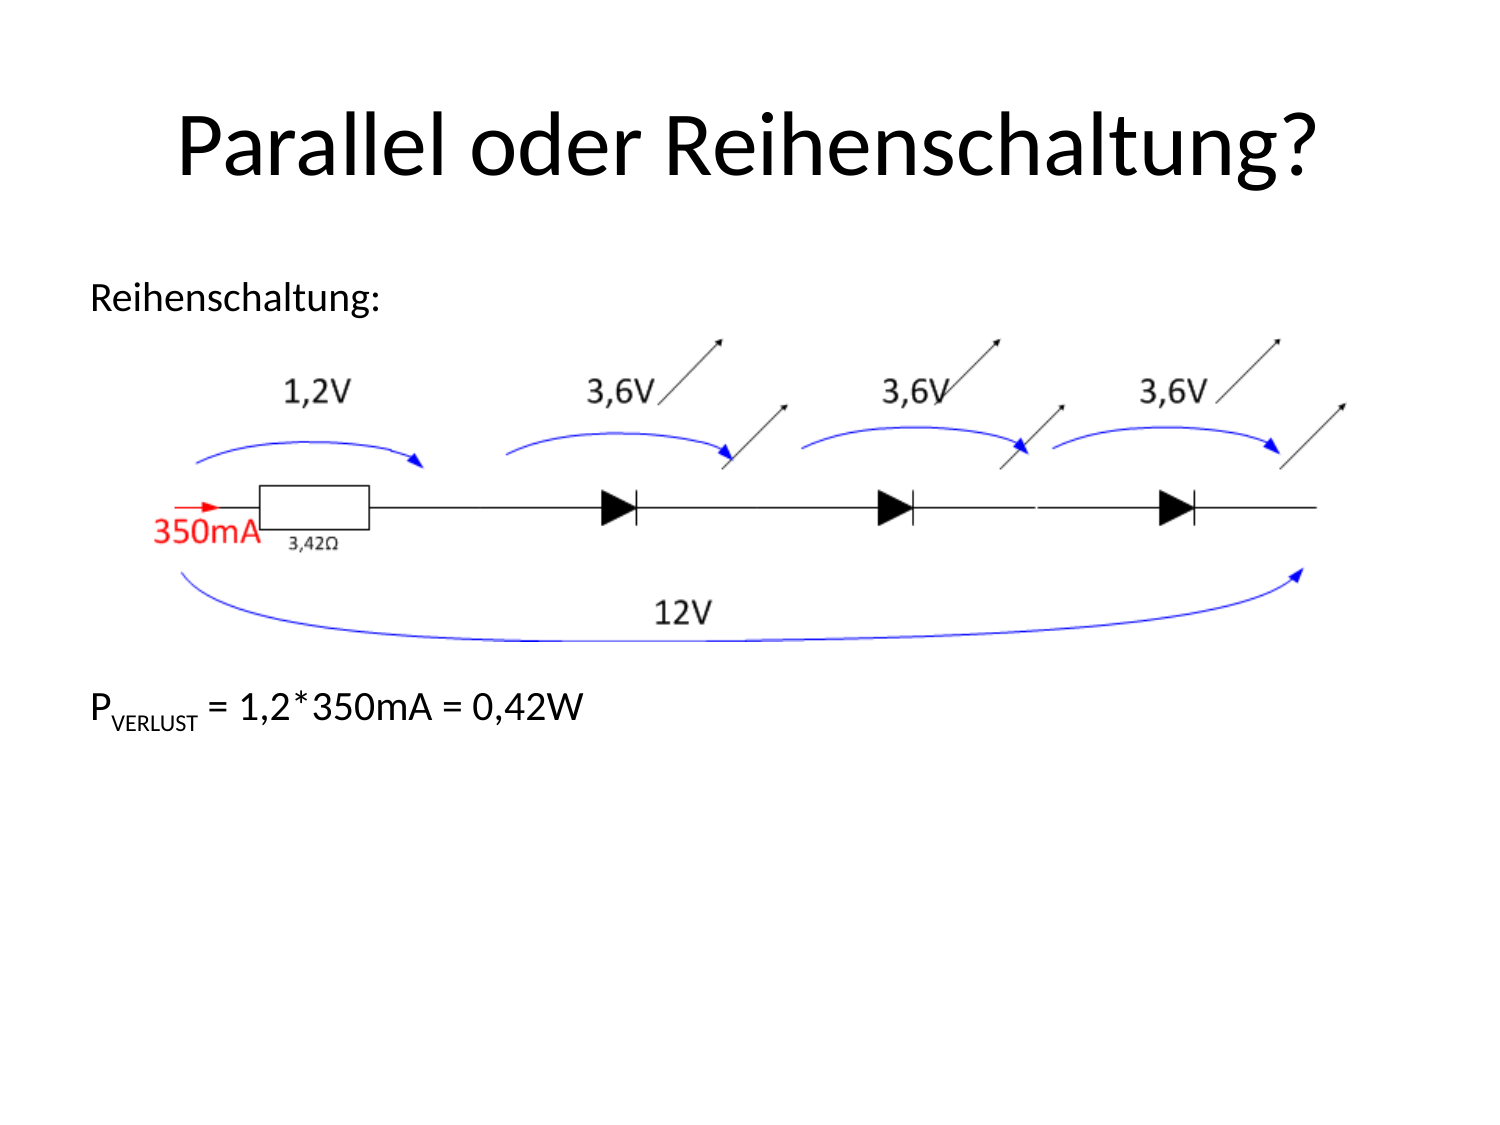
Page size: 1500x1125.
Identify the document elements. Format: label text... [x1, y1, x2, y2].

list Reihenschaltung: PVERLUST = 1,2*350mA = 0,42W [75, 262, 1425, 1005]
title Parallel oder Reihenschaltung? [75, 45, 1425, 233]
picture [152, 337, 1348, 642]
